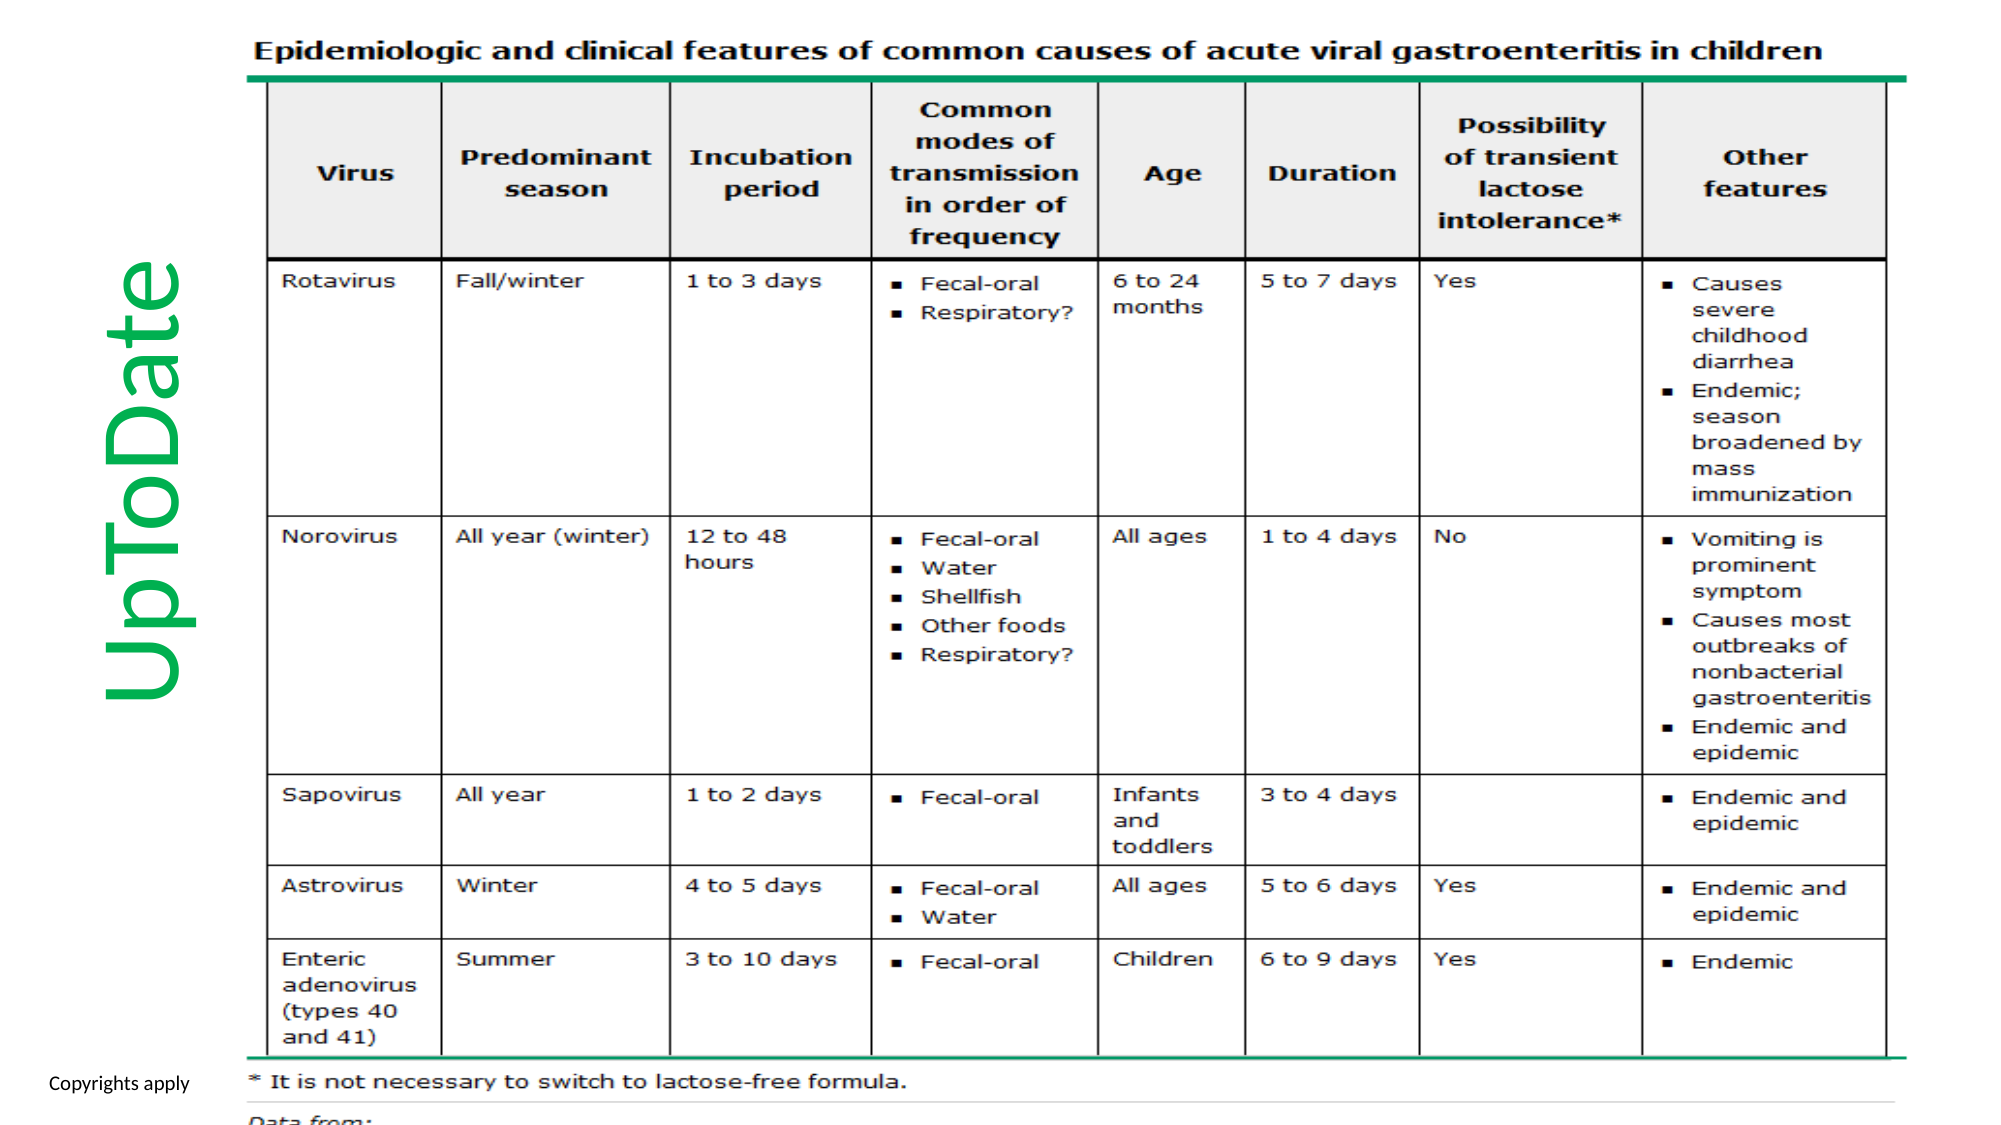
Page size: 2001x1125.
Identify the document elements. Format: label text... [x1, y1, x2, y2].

picture [197, 12, 1942, 1125]
text_box UpToDate [58, 177, 197, 723]
